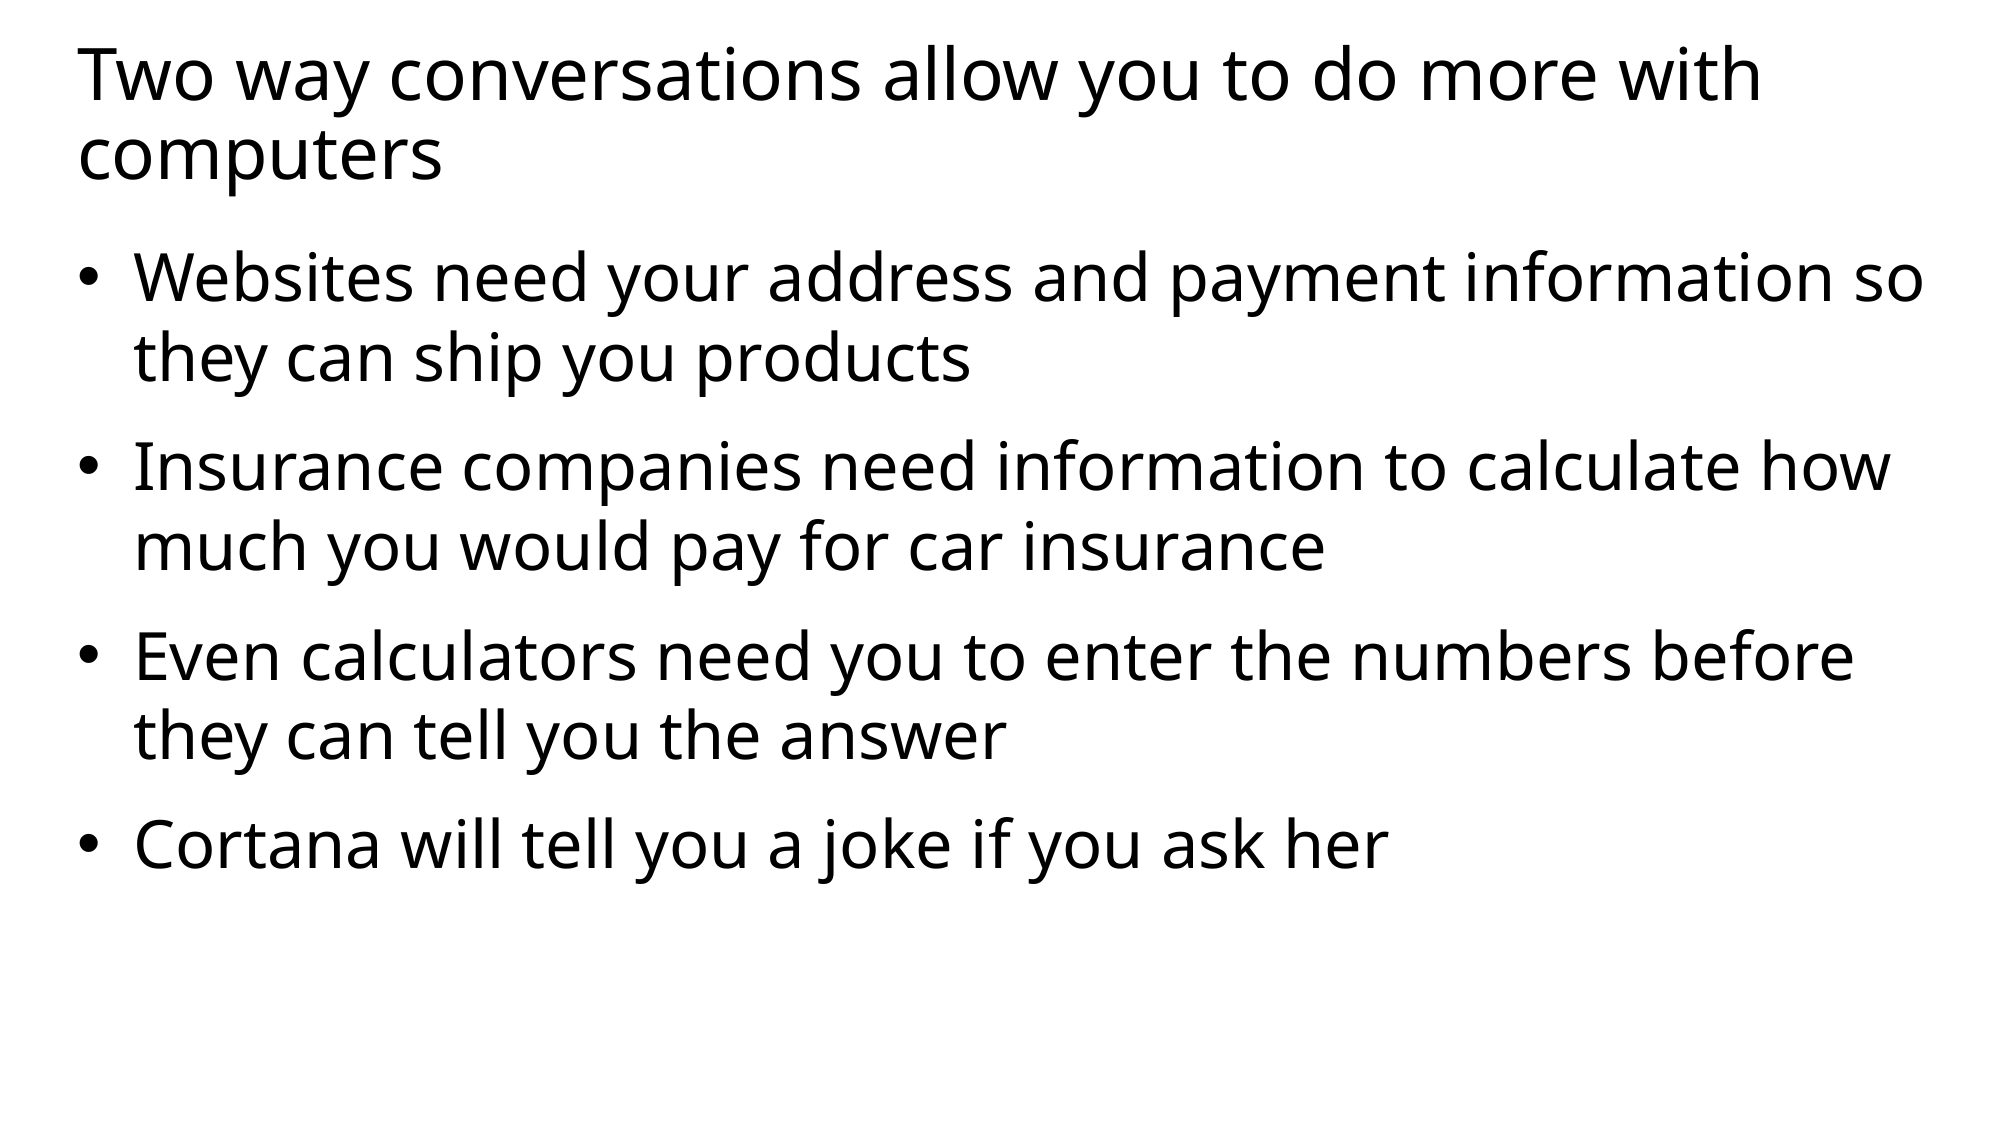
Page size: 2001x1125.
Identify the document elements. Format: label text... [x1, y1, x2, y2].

list Websites need your address and payment information so they can ship you products Insurance companies need information to calculate how much you would pay for car insurance Even calculators need you to enter the numbers before they can tell you the answer Cortana will tell you a joke if you ask her [62, 227, 1953, 1096]
title Two way conversations allow you to do more with computers [62, 29, 1953, 205]
